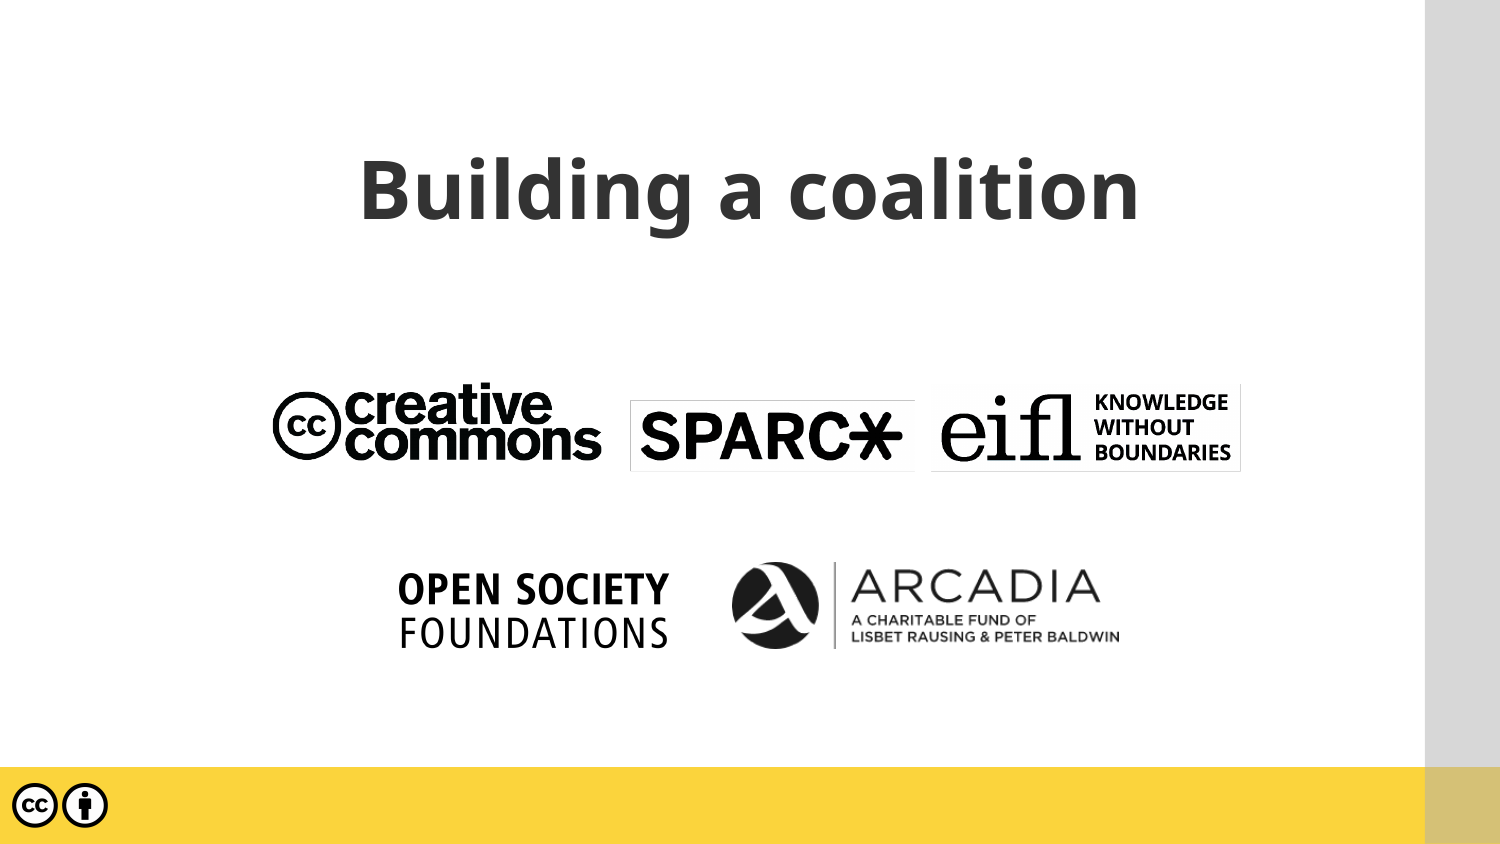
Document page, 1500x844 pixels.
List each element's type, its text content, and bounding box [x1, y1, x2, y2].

text_box [1424, 0, 1500, 844]
picture [12, 783, 58, 828]
picture [256, 241, 1244, 650]
picture [62, 783, 108, 828]
title Building a coalition [63, 123, 1424, 217]
